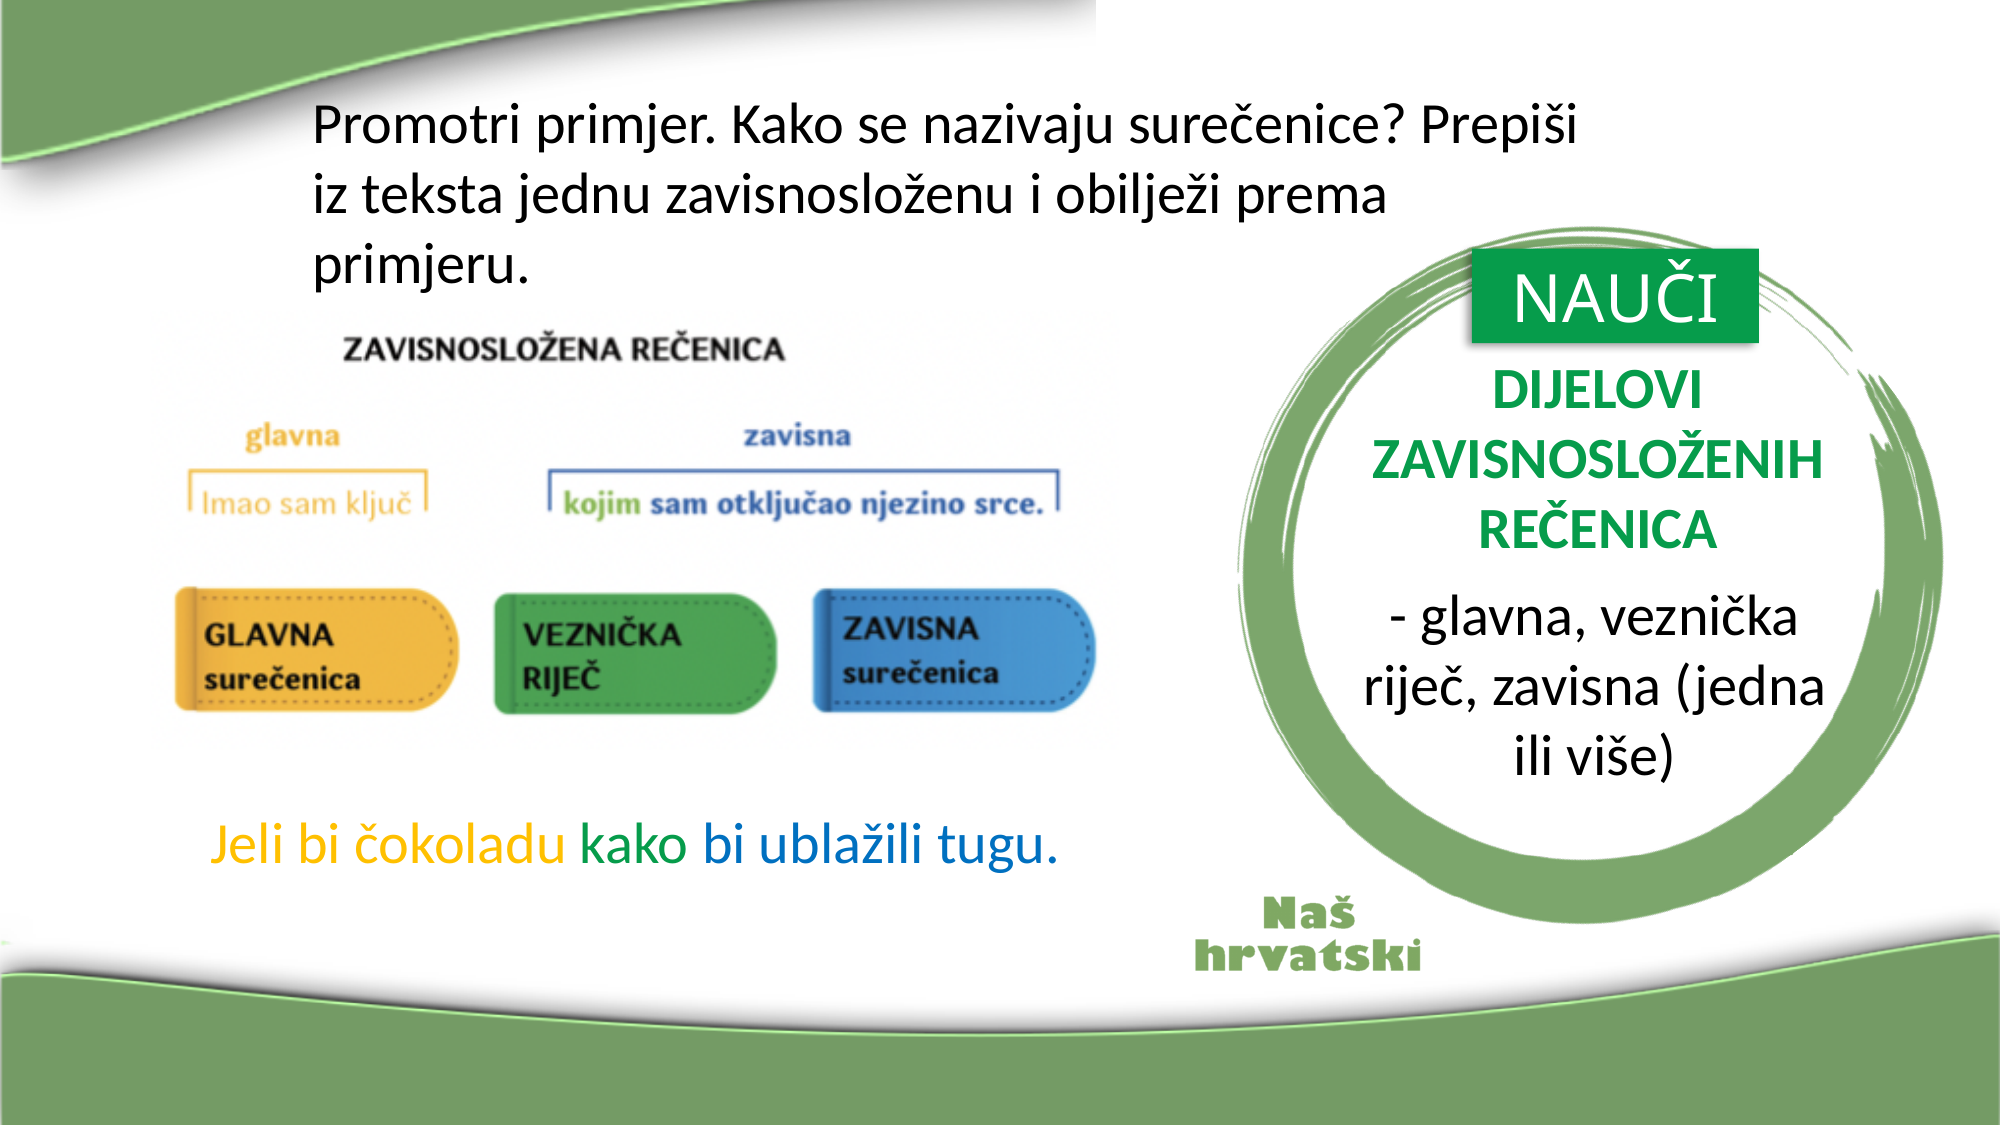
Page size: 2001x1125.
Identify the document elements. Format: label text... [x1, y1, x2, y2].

text_box Promotri primjer. Kako se nazivaju surečenice? Prepiši iz teksta jednu zavisnosloženu i obilježi prema primjeru. [297, 78, 430, 303]
text_box Jeli bi čokoladu kako bi ublažili tugu. [195, 798, 902, 883]
picture [150, 0, 1120, 1125]
picture [1158, 225, 1940, 987]
text_box Promotri primjer. Kako se nazivaju surečenice? Prepiši iz teksta jednu zavisnosloženu i obilježi prema primjeru. [1098, 78, 1616, 303]
text_box Promotri primjer. Kako se nazivaju surečenice? Prepiši iz teksta jednu zavisnosloženu i obilježi prema primjeru. [601, 78, 902, 303]
